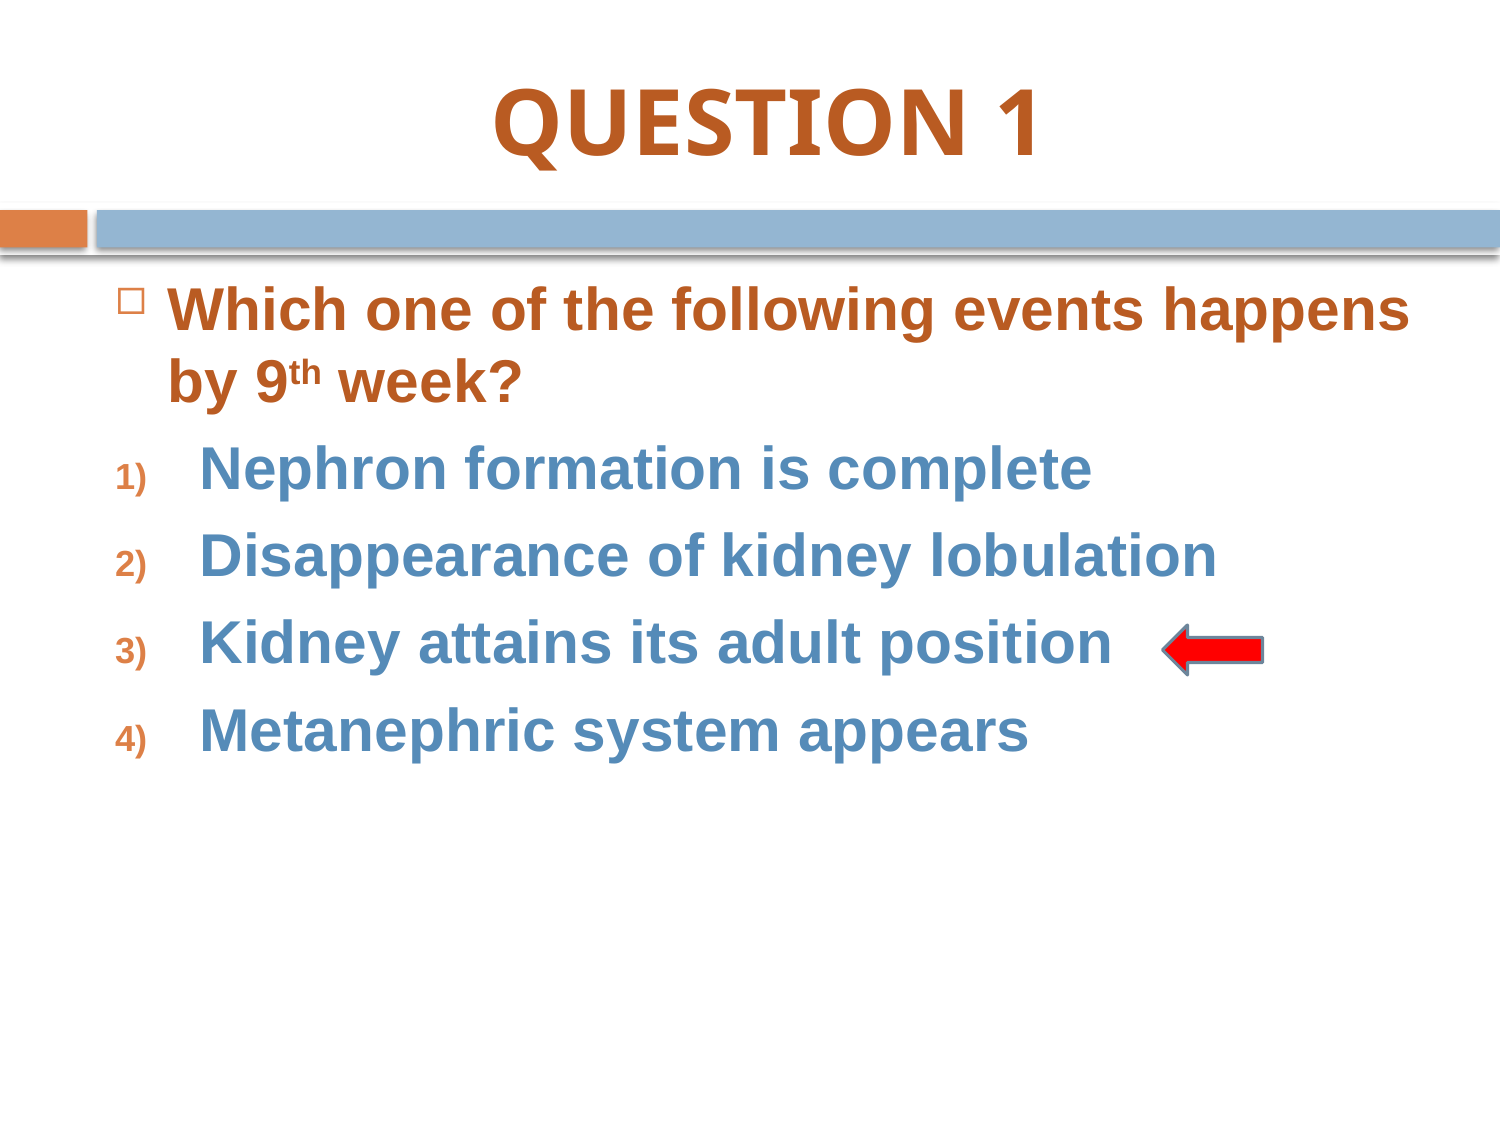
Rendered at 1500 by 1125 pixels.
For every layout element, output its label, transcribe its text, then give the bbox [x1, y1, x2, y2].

title QUESTION 1 [100, 37, 1438, 200]
list Which one of the following events happens by 9th week? Nephron formation is complete Disappearance of kidney lobulation Kidney attains its adult position Metanephric system appears [100, 262, 1438, 1000]
text_box [1161, 623, 1265, 677]
